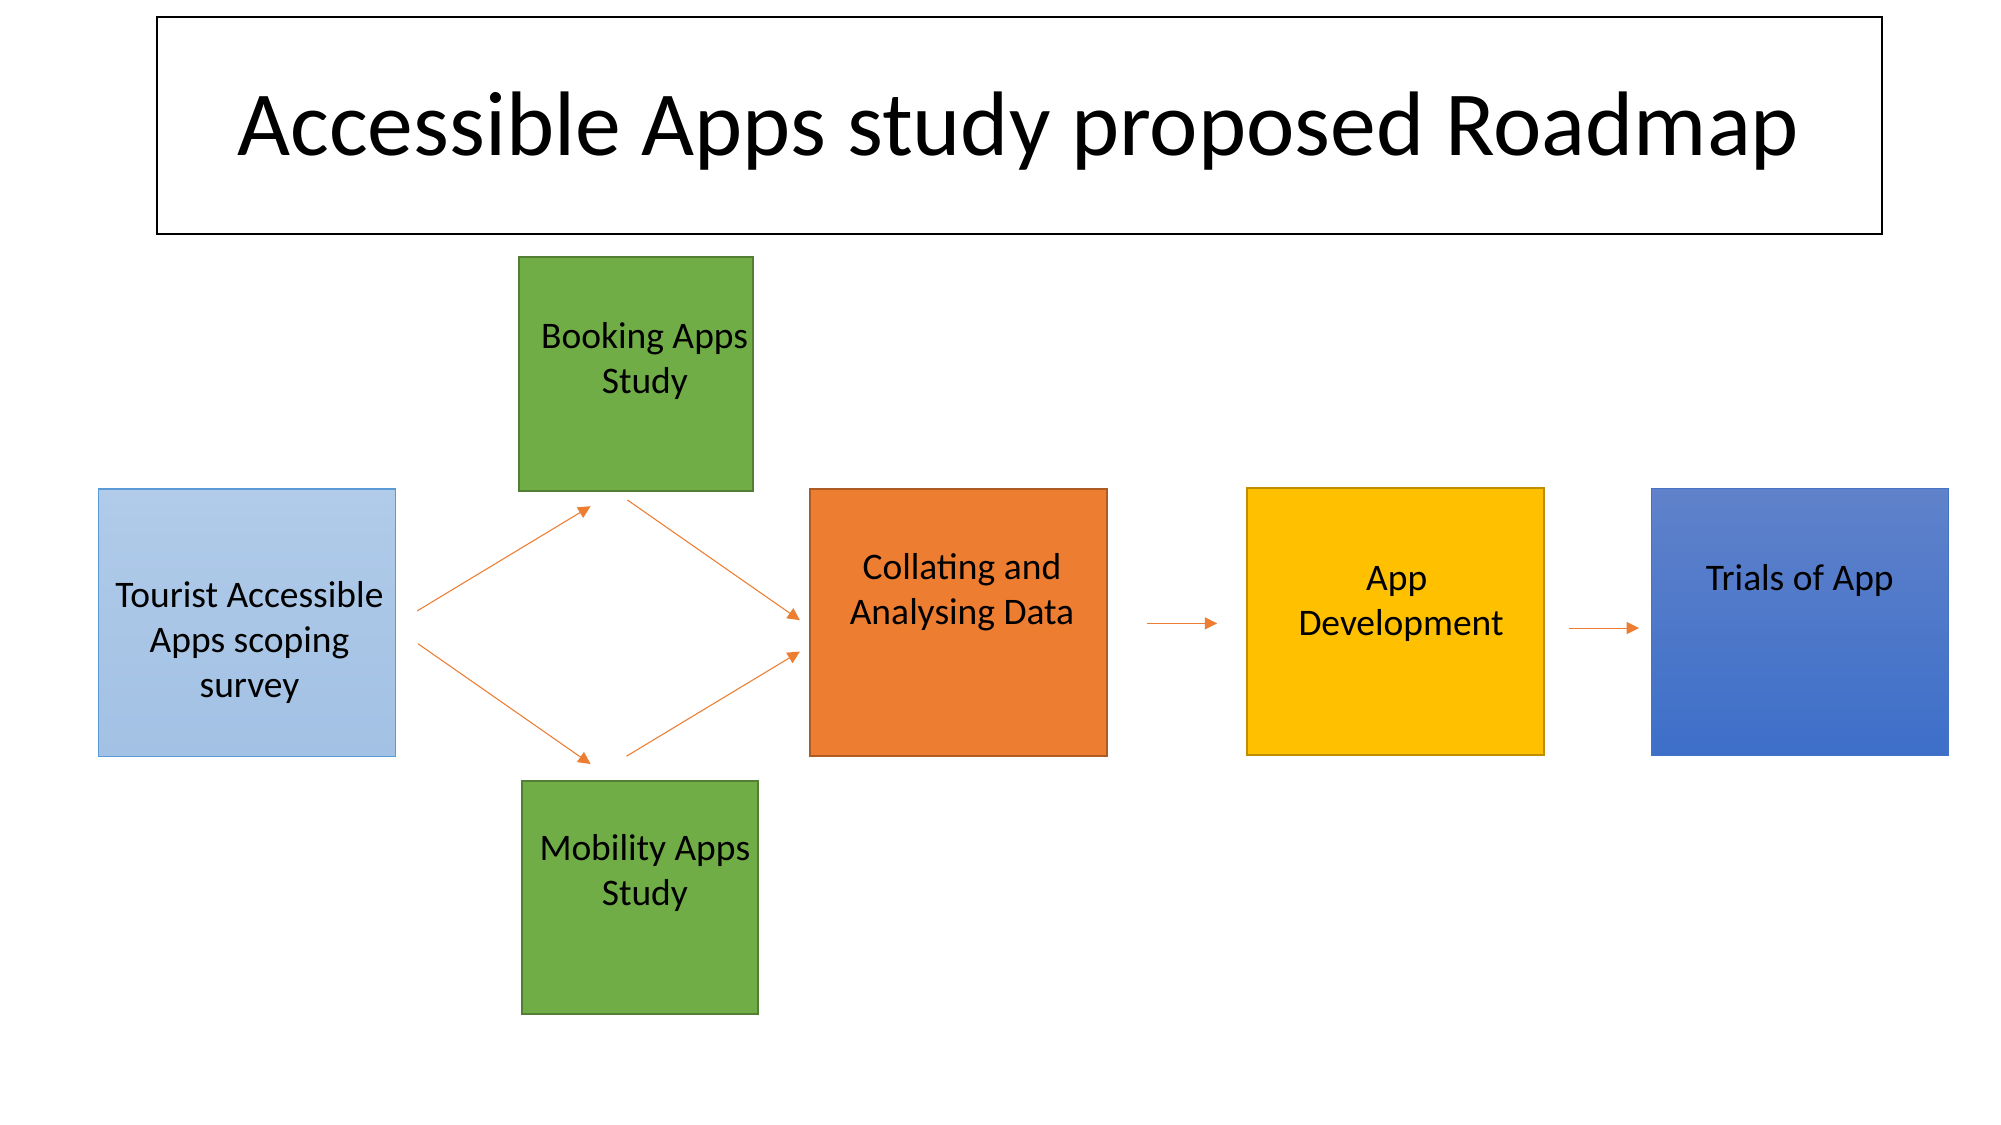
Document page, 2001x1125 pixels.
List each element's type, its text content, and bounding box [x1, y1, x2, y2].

text_box [1651, 606, 1949, 756]
text_box [1651, 488, 1949, 545]
text_box [809, 640, 1108, 757]
text_box [521, 921, 759, 1015]
text_box [518, 256, 754, 303]
text_box [98, 713, 396, 757]
text_box App Development [1246, 545, 1557, 651]
text_box Trials of App [1644, 545, 1955, 606]
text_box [417, 506, 591, 611]
text_box [518, 408, 754, 492]
text_box Mobility Apps Study [489, 815, 800, 921]
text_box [417, 643, 591, 765]
text_box Booking Apps Study [489, 303, 800, 408]
text_box [98, 488, 396, 562]
title Accessible Apps study proposed Roadmap [156, 16, 1883, 235]
text_box [809, 488, 1108, 535]
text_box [626, 651, 800, 757]
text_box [627, 499, 800, 621]
text_box [1246, 651, 1545, 756]
text_box [521, 780, 759, 815]
text_box Collating and Analysing Data [806, 535, 1118, 640]
text_box Tourist Accessible Apps scoping survey [94, 562, 405, 713]
text_box [1246, 487, 1545, 545]
